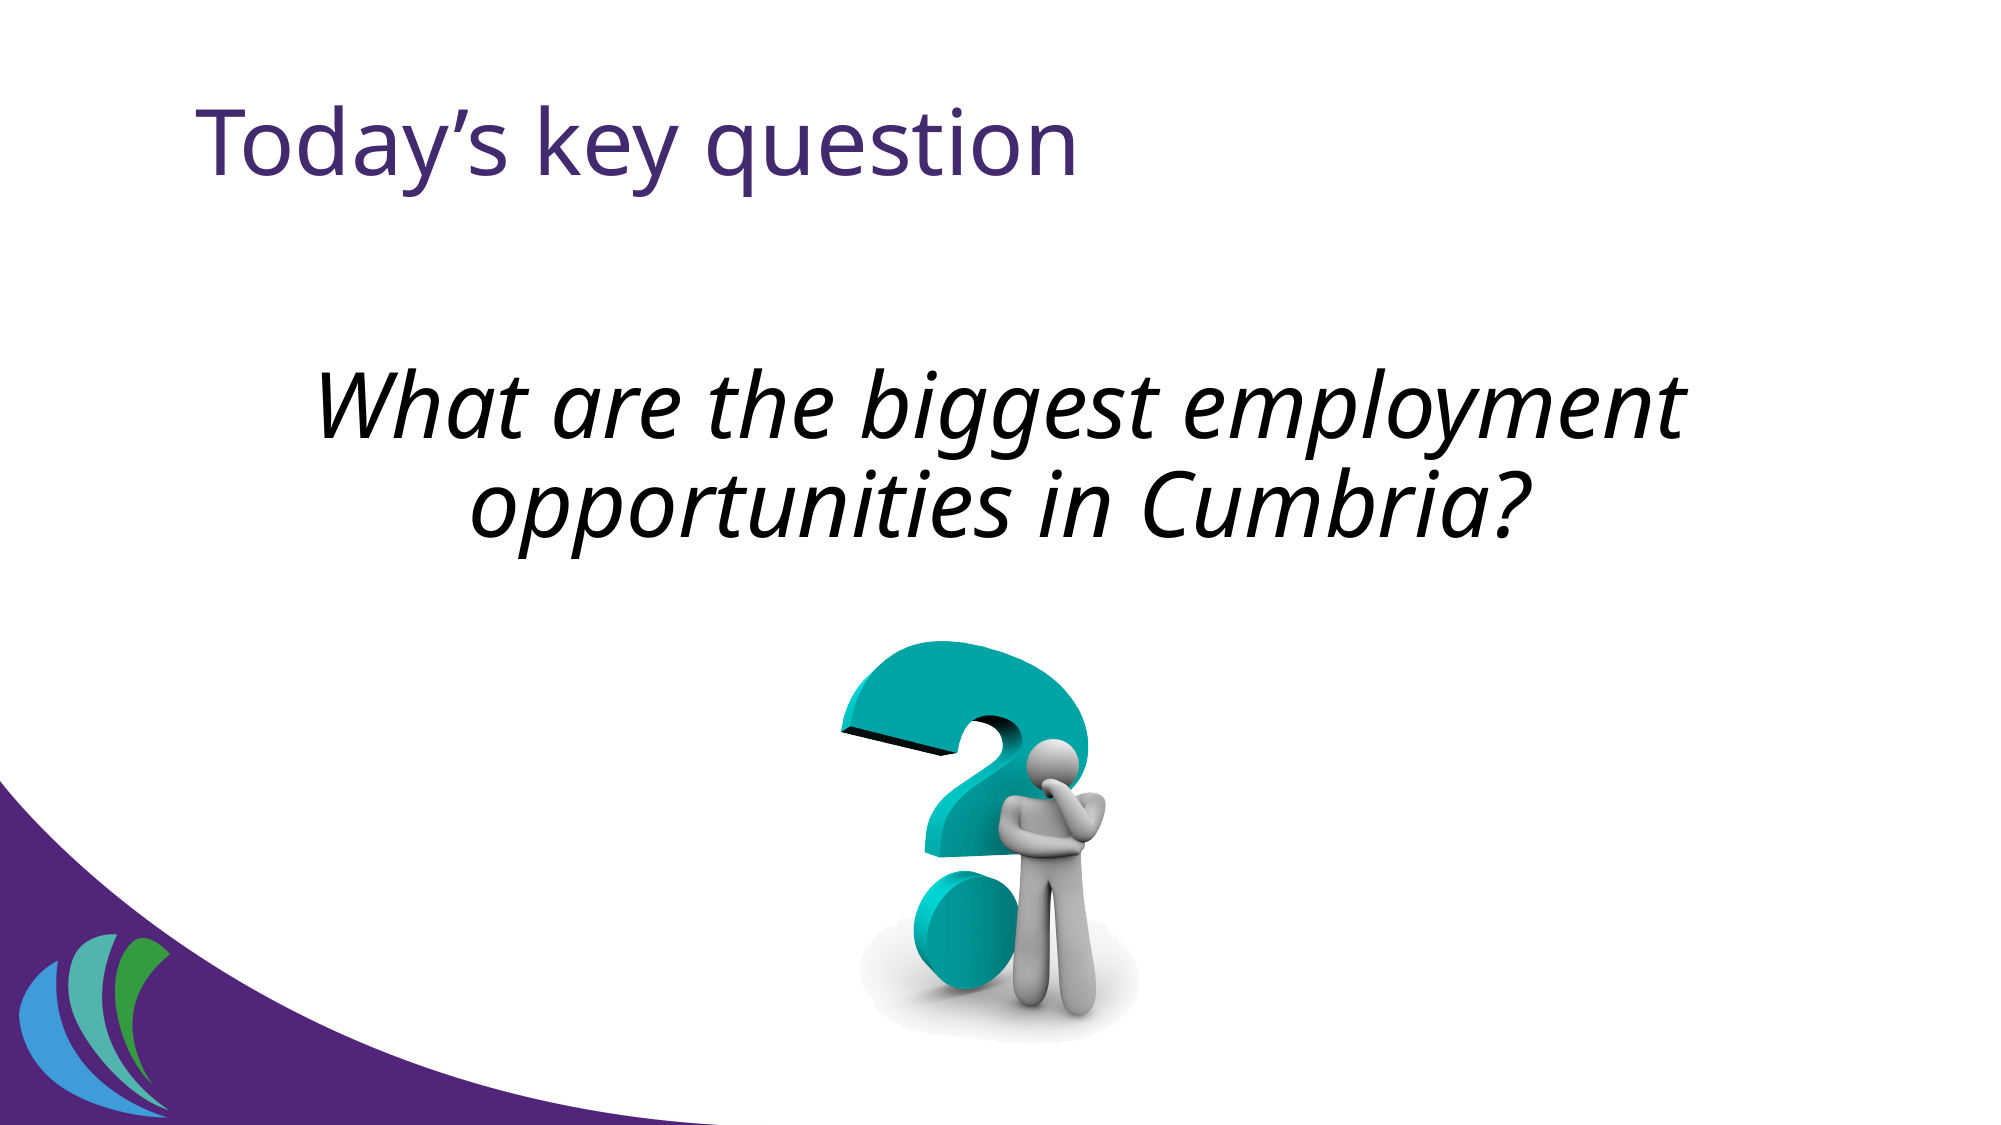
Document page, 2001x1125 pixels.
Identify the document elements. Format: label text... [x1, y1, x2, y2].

picture [0, 1, 2000, 1125]
list What are the biggest employment opportunities in Cumbria? [102, 240, 1898, 801]
title Today’s key question [180, 26, 1830, 240]
